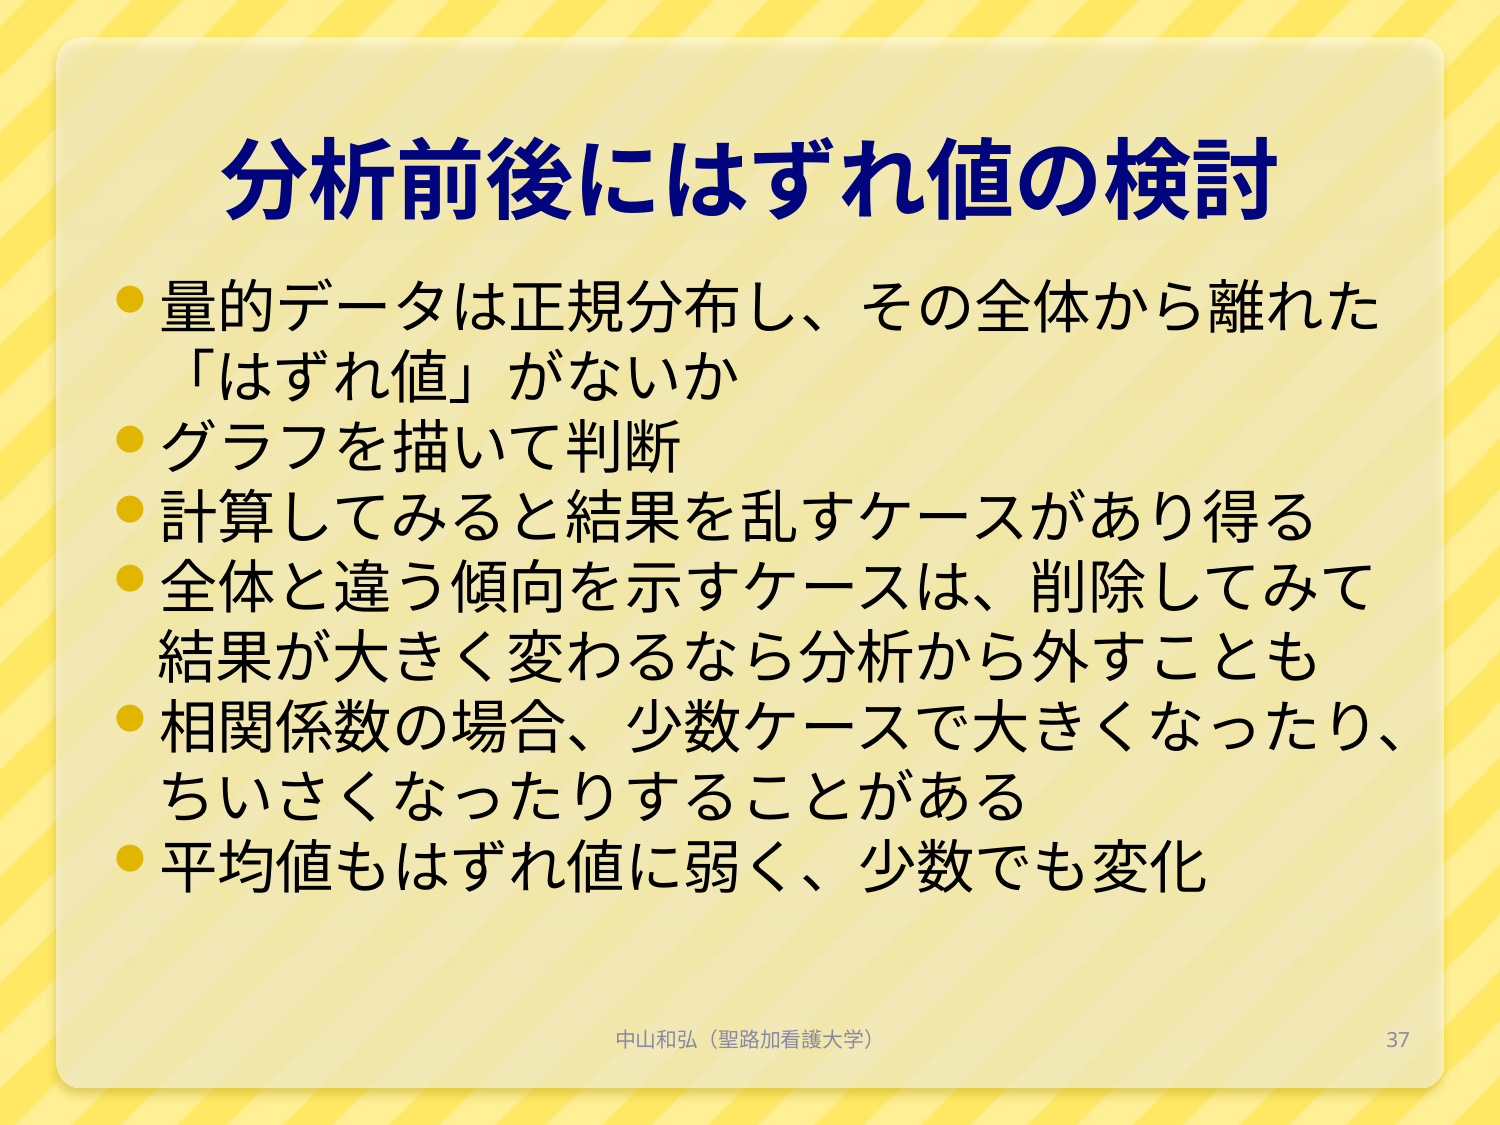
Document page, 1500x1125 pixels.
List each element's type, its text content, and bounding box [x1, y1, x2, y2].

title 分析前後にはずれ値の検討 [75, 50, 1425, 238]
text_box ｒ2 [0, 0, 1500, 1125]
slide_number 37 [1074, 1019, 1425, 1080]
list 量的データは正規分布し、その全体から離れた「はずれ値」がないか グラフを描いて判断 計算してみると結果を乱すケースがあり得る 全体と違う傾向を示すケースは、削除してみて結果が大きく変わるなら分析から外すことも 相関係数の場合、少数ケースで大きくなったり、ちいさくなったりすることがある 平均値もはずれ値に弱く、少数でも変化 [75, 262, 1425, 1005]
footer 中山和弘（聖路加看護大学） [512, 1019, 988, 1080]
